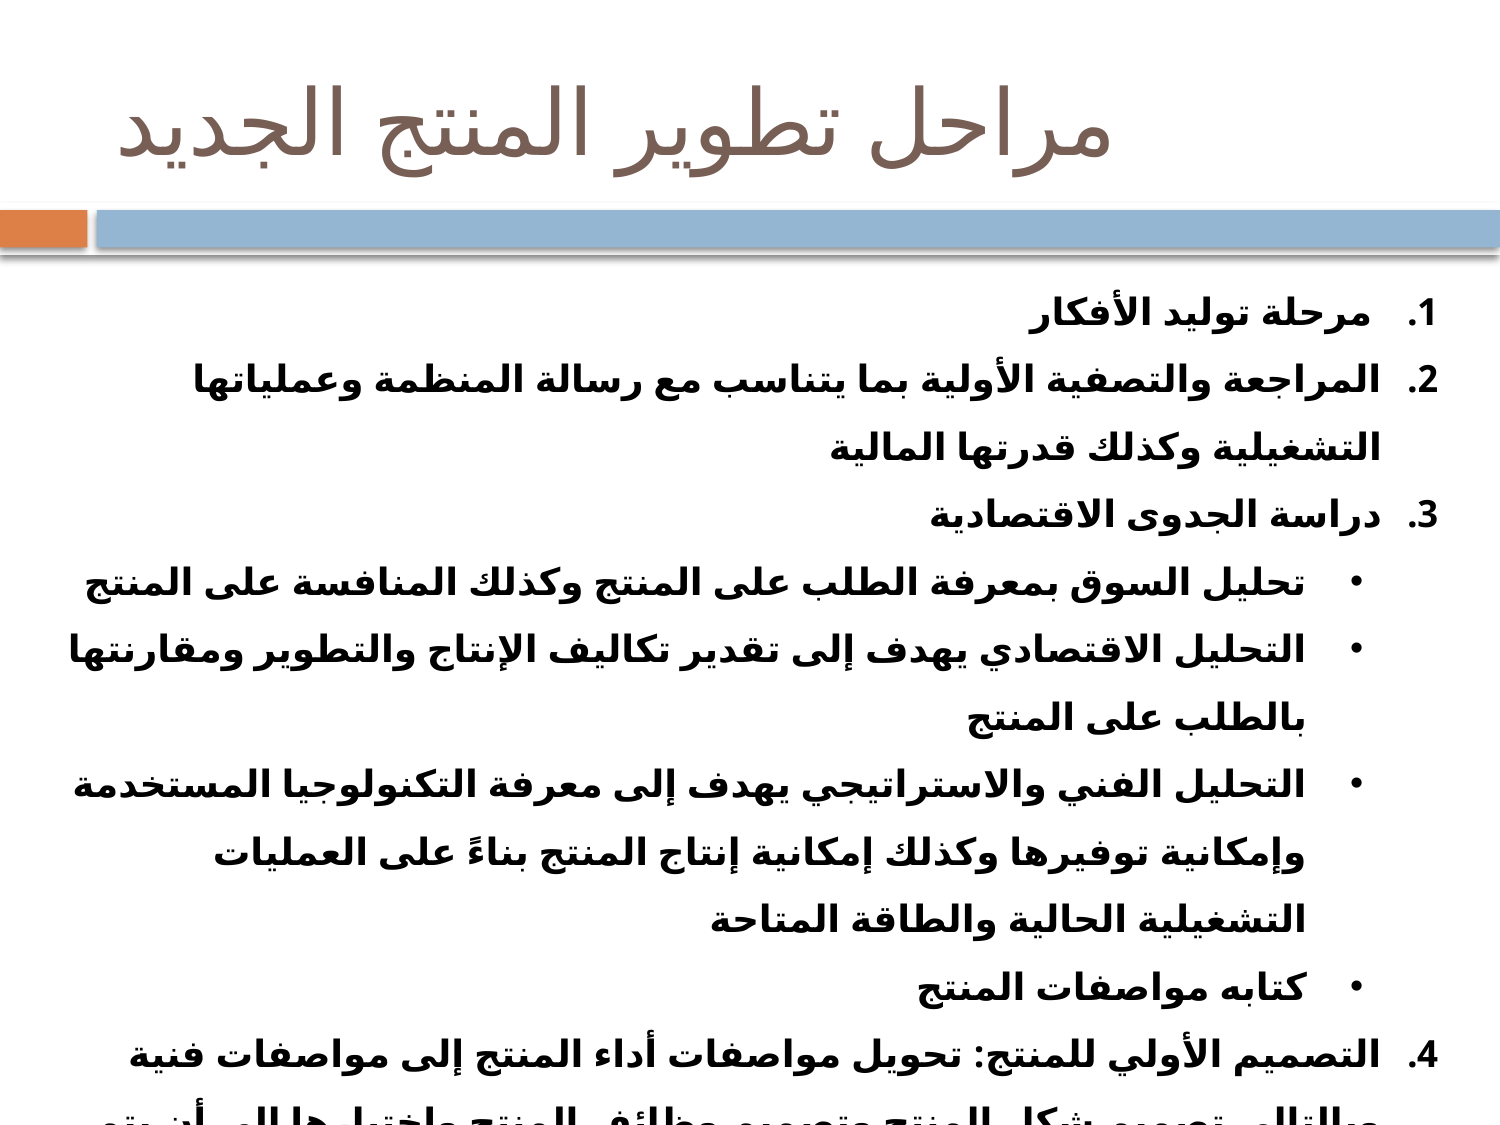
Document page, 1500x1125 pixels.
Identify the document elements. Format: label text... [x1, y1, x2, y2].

text_box مرحلة توليد الأفكار المراجعة والتصفية الأولية بما يتناسب مع رسالة المنظمة وعملياتها التشغيلية وكذلك قدرتها المالية دراسة الجدوى الاقتصادية تحليل السوق بمعرفة الطلب على المنتج وكذلك المنافسة على المنتج التحليل الاقتصادي يهدف إلى تقدير تكاليف الإنتاج والتطوير ومقارنتها بالطلب على المنتج التحليل الفني والاستراتيجي يهدف إلى معرفة التكنولوجيا المستخدمة وإمكانية توفيرها وكذلك إمكانية إنتاج المنتج بناءً على العمليات التشغيلية الحالية والطاقة المتاحة كتابه مواصفات المنتج التصميم الأولي للمنتج: تحويل مواصفات أداء المنتج إلى مواصفات فنية وبالتالي تصميم شكل المنتج وتصميم وظائف المنتج واختبارها إلى أن يتم التوصل إلى مرحلة الإنتاج التجريبي. مرحلة التصميم النهائي وتخطيط عمليات الإنتاج حيث يتم إعداد المواصفات التفصيلية وكذلك تخطيط عمليات الإنتاج وتحديد الأجزاء التي سوف تصنع داخليا او خارجيا وغير ذلك من الترتيبات التي سنتطرق إليها لاحقا. [46, 257, 1454, 1125]
title مراحل تطوير المنتج الجديد [100, 37, 1438, 200]
